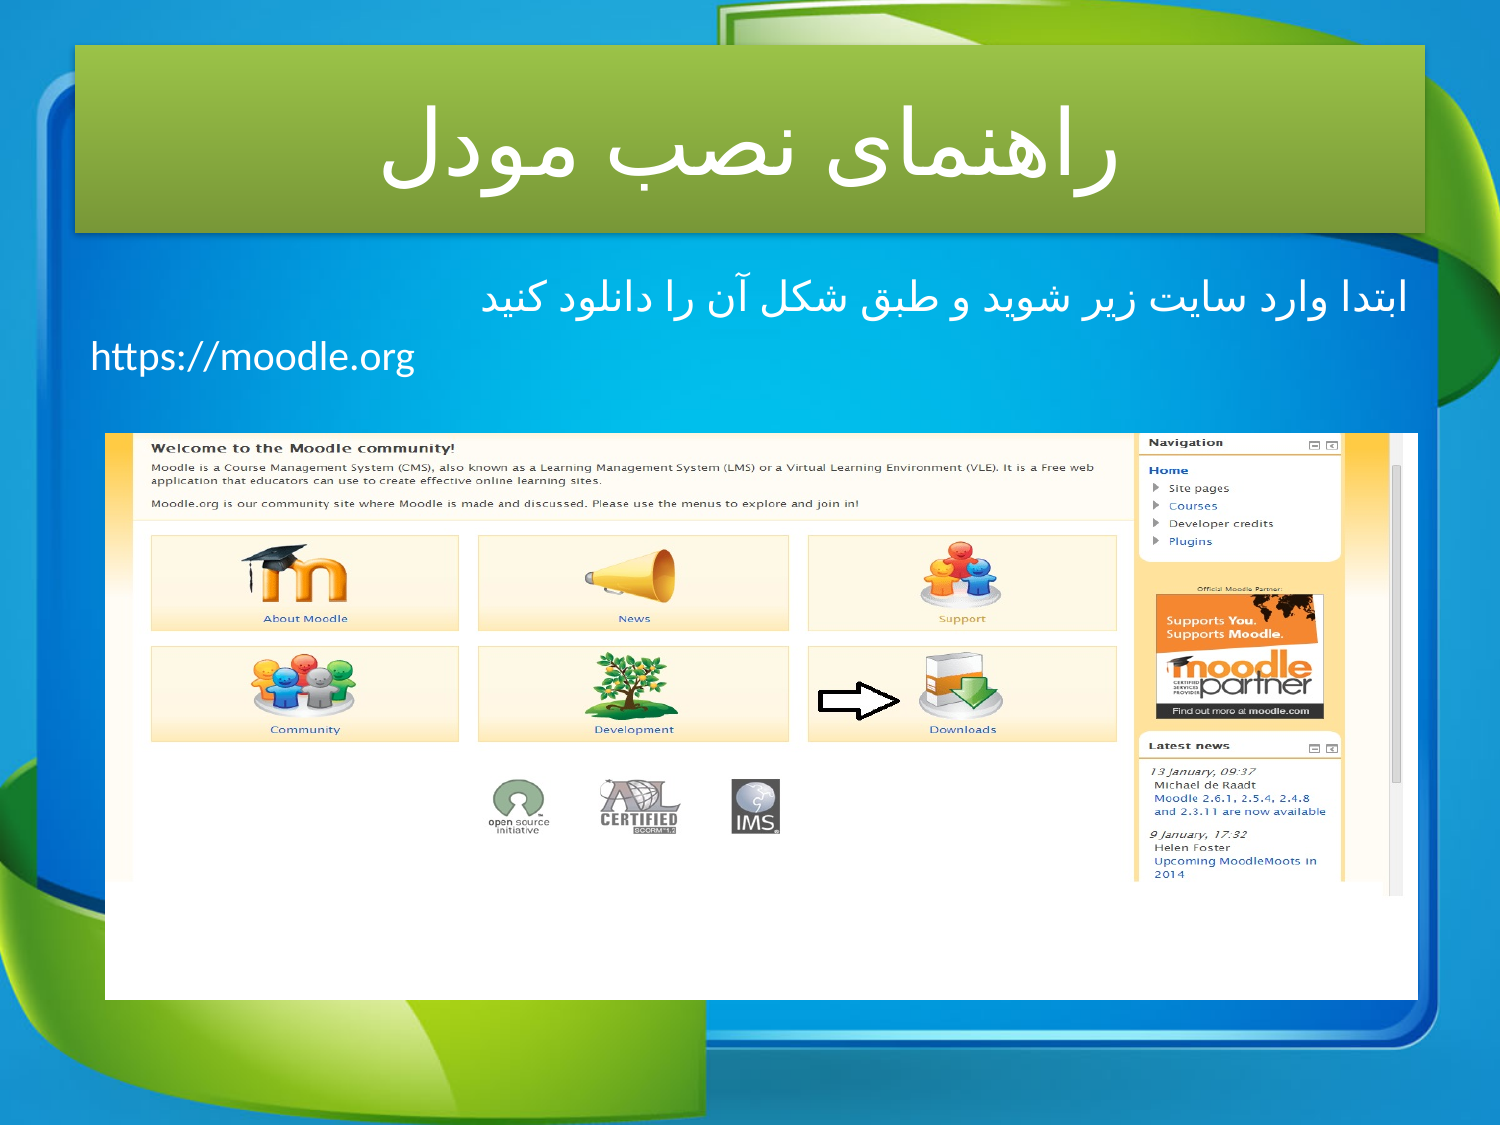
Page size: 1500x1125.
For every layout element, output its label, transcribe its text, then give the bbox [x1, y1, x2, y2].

picture [0, 0, 1500, 1125]
list ابتدا وارد سایت زیر شوید و طبق شکل آن را دانلود کنید https://moodle.org [75, 262, 1425, 1005]
title راهنمای نصب مودل [75, 45, 1425, 233]
